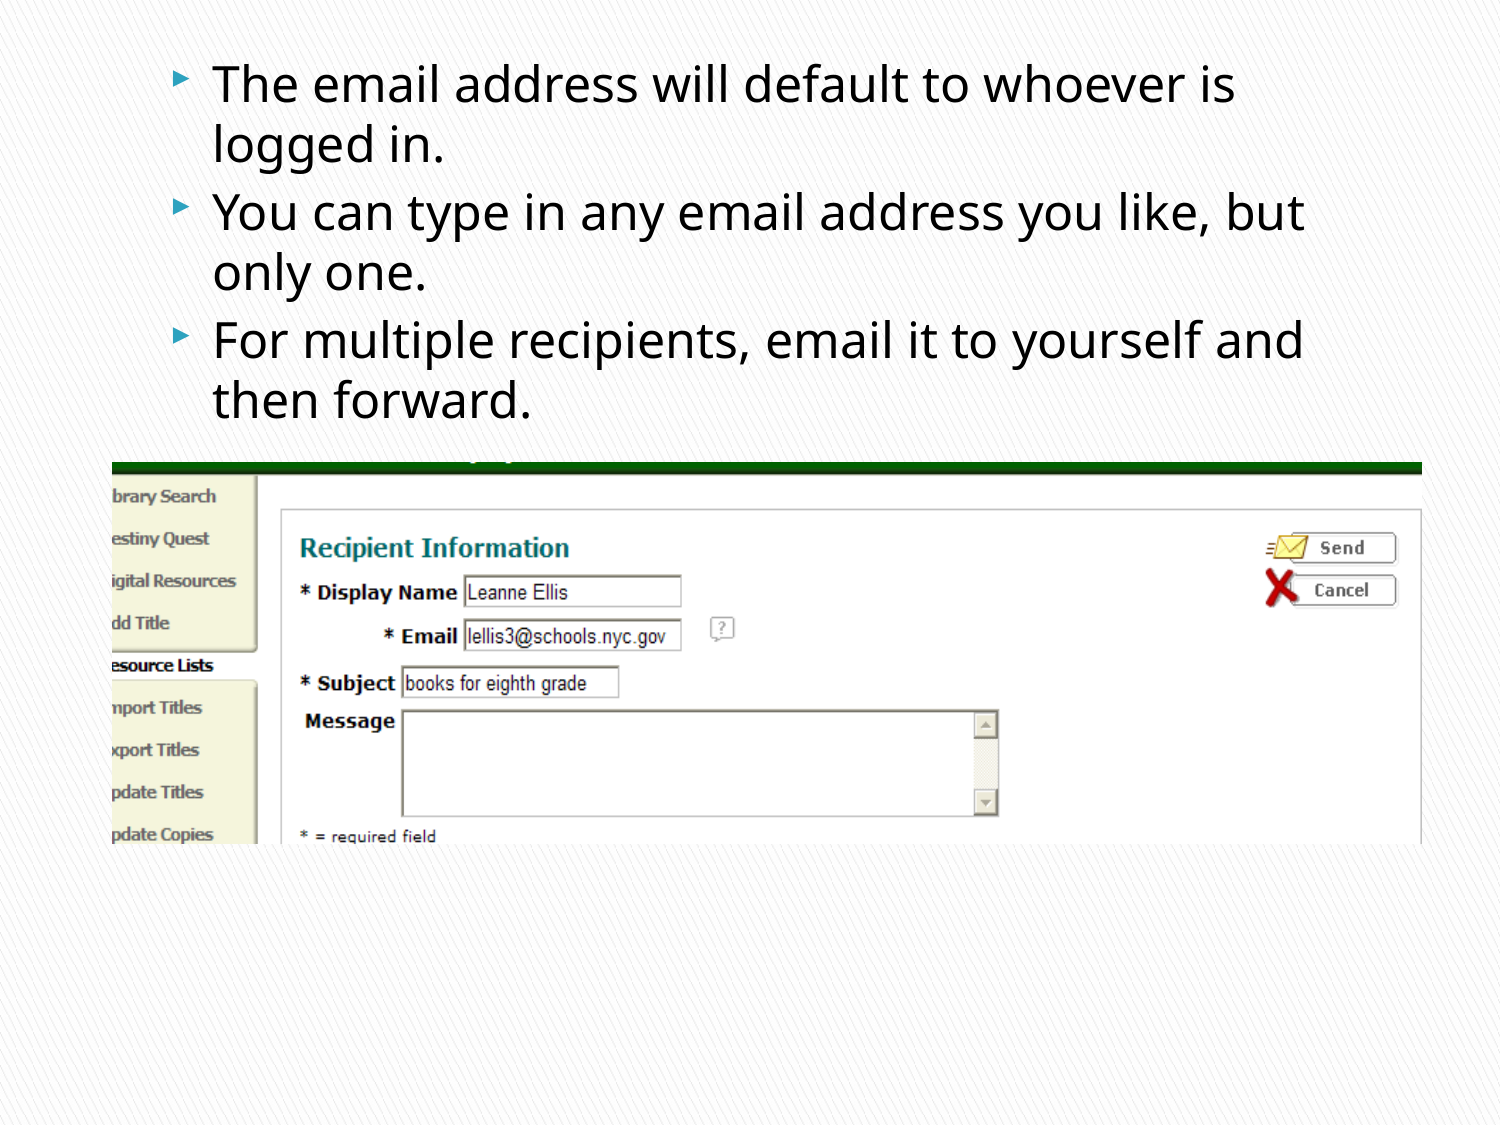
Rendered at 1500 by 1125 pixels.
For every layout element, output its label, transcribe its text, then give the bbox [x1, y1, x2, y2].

list The email address will default to whoever is logged in. You can type in any email address you like, but only one. For multiple recipients, email it to yourself and then forward. [137, 45, 1377, 462]
picture [112, 462, 1423, 844]
